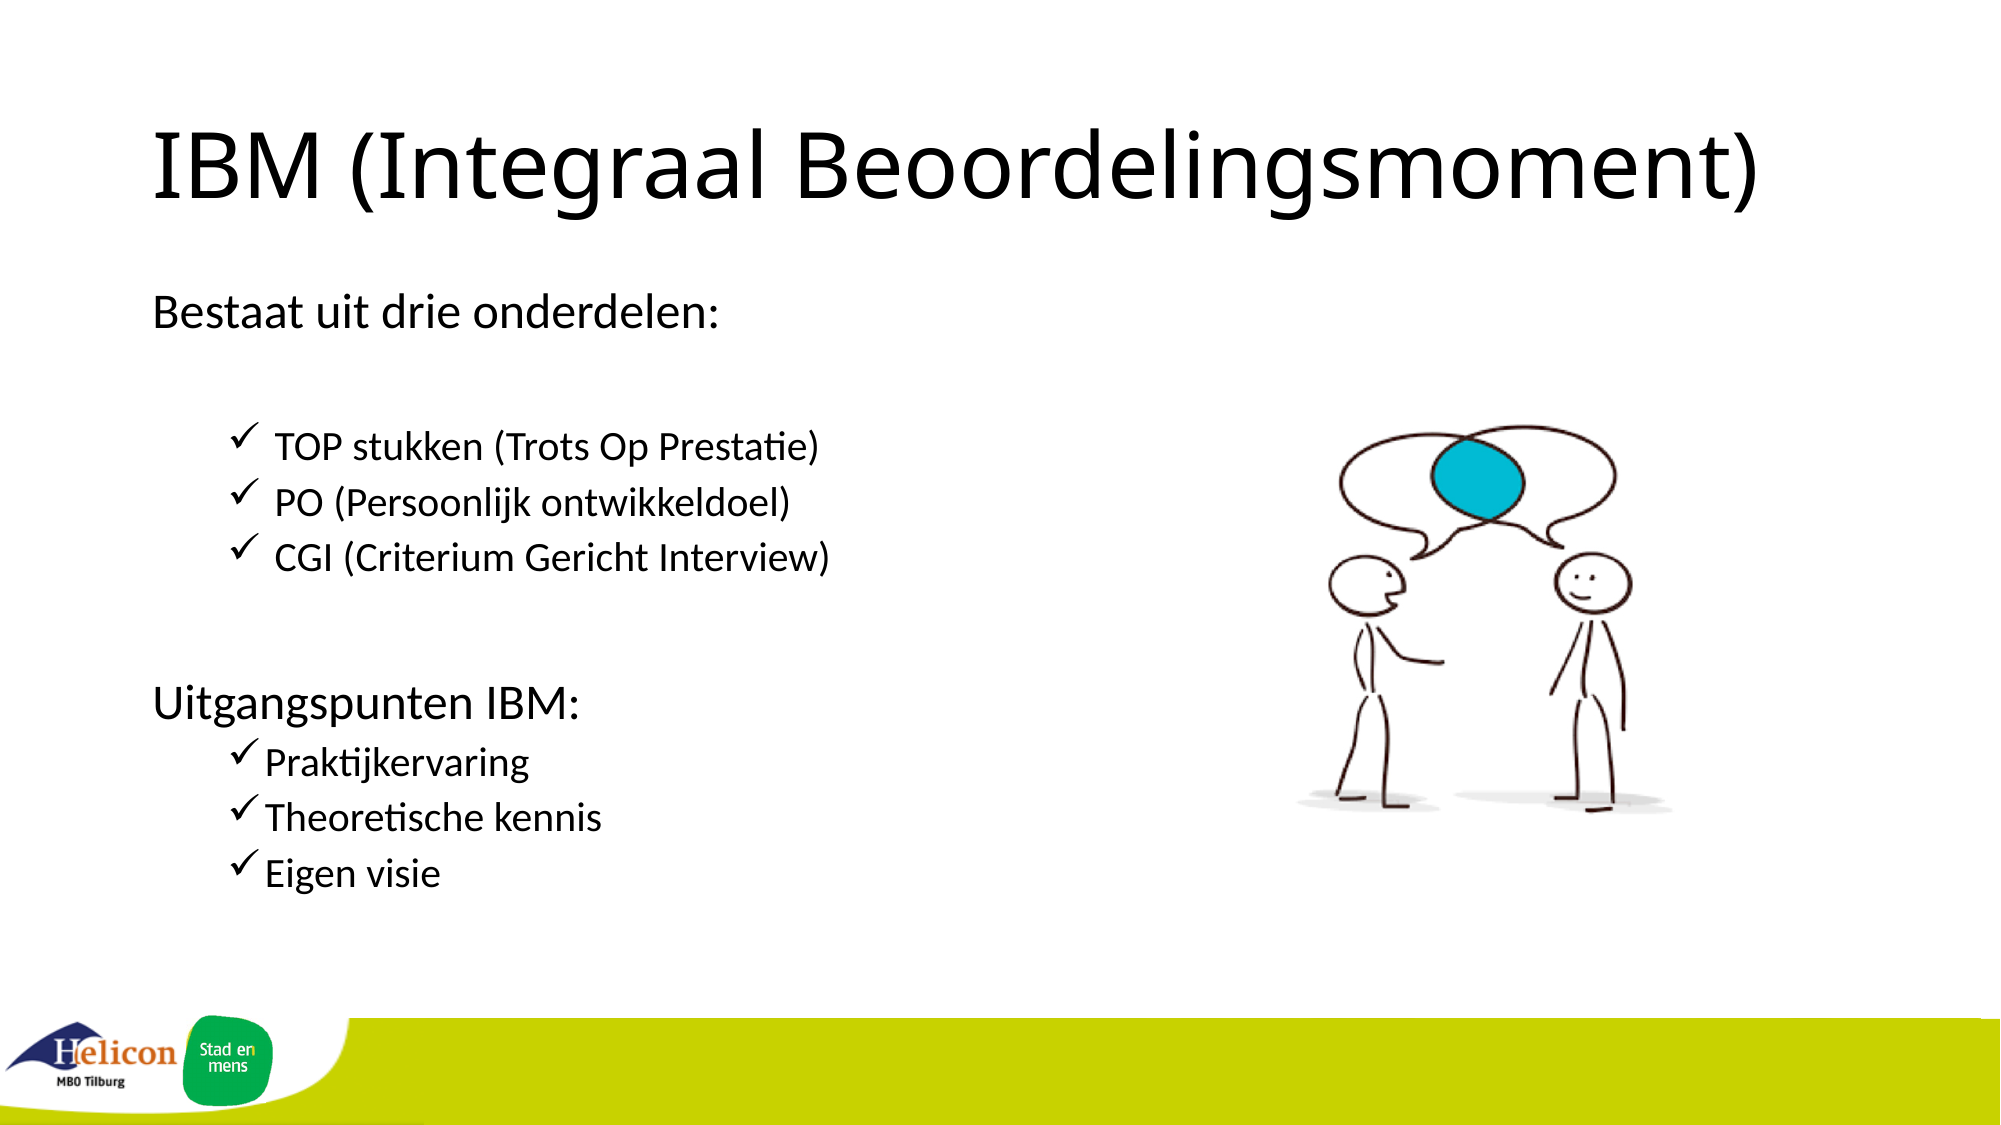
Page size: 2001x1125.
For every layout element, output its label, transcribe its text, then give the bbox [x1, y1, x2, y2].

picture [0, 1013, 424, 1125]
title IBM (Integraal Beoordelingsmoment) [137, 59, 1863, 278]
picture [1198, 415, 1769, 822]
list Bestaat uit drie onderdelen: TOP stukken (Trots Op Prestatie) PO (Persoonlijk ontwikkeldoel) CGI (Criterium Gericht Interview) Uitgangspunten IBM: Praktijkervaring Theoretische kennis Eigen visie [137, 277, 1077, 1006]
